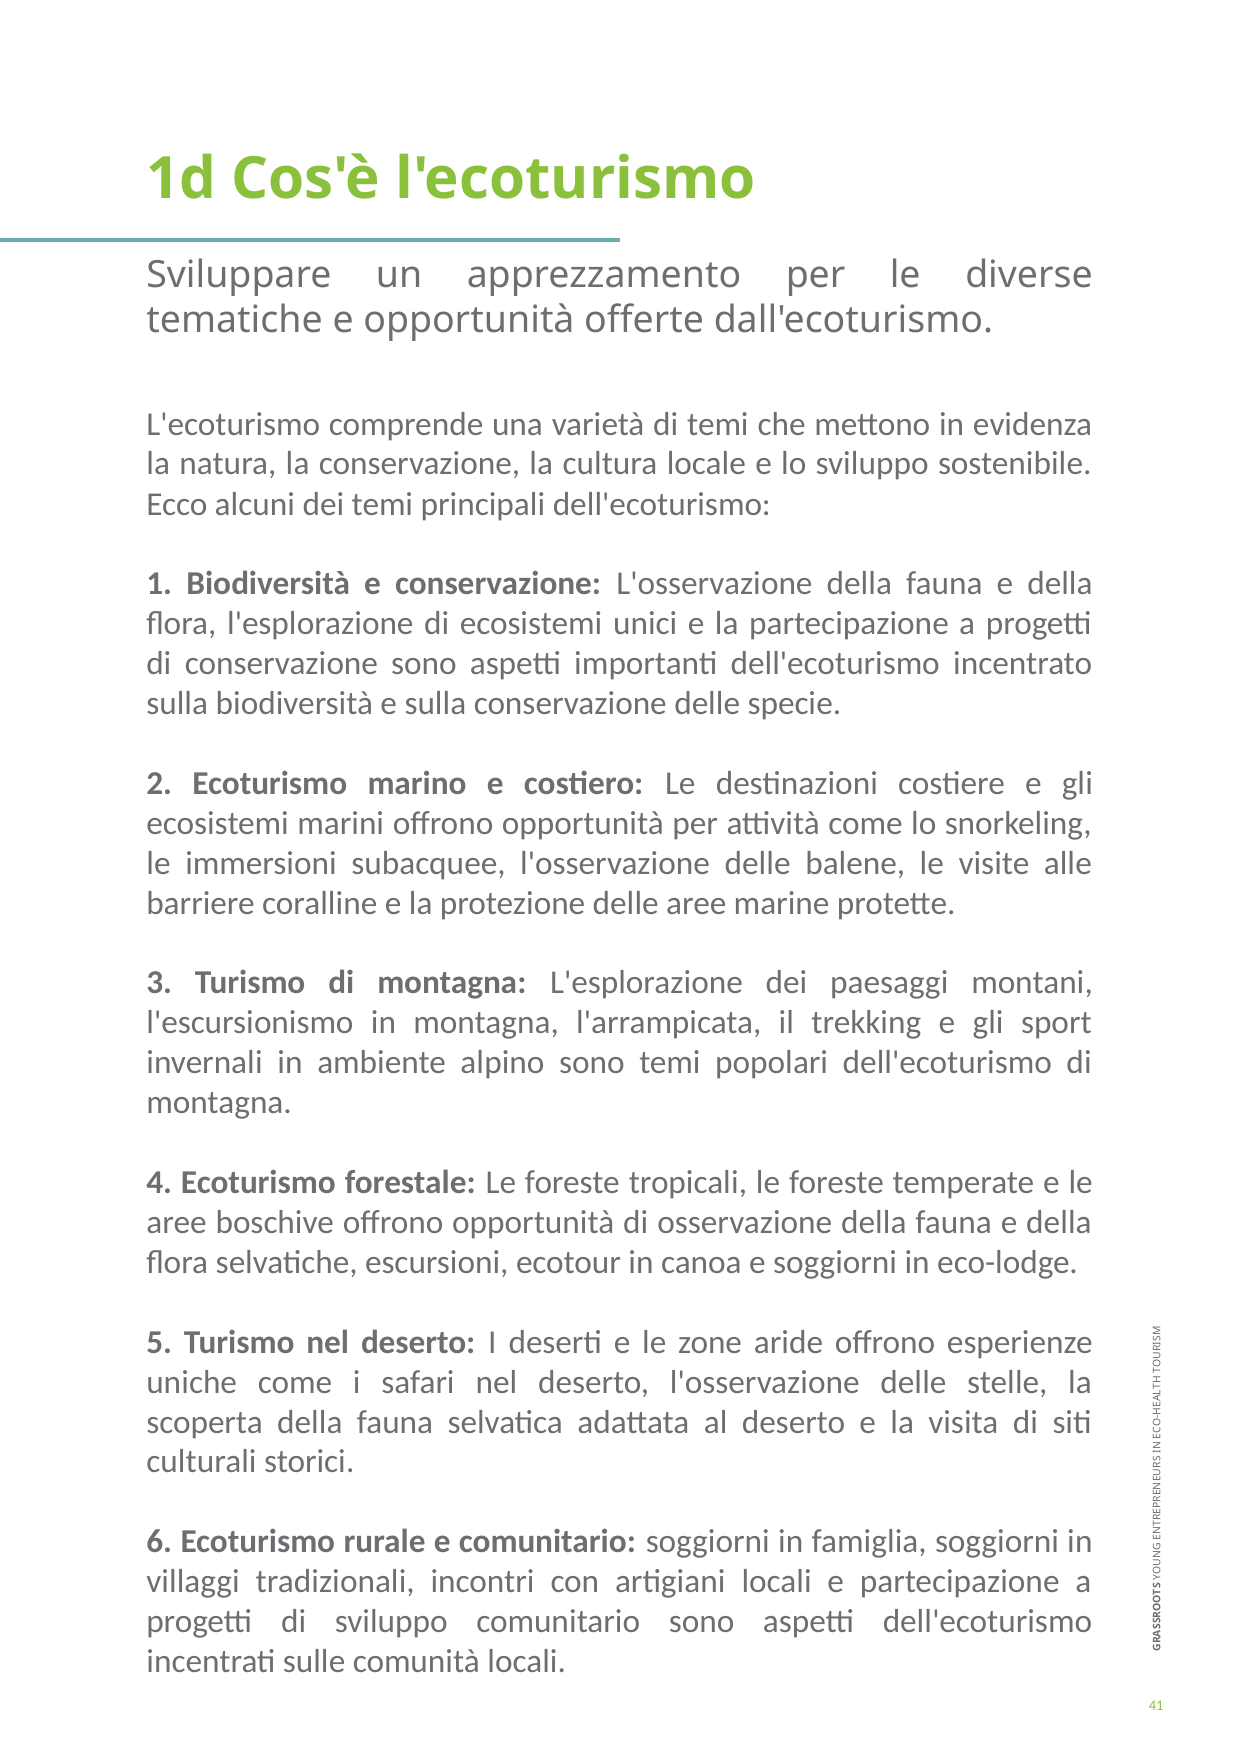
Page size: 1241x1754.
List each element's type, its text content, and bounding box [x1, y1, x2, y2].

list Sviluppare un apprezzamento per le diverse tematiche e opportunità offerte dall'ecoturismo. [131, 242, 1109, 371]
text_box [0, 1359, 831, 1754]
list 1d Cos'è l'ecoturismo [131, 132, 1109, 242]
slide_number 41 [1125, 1666, 1187, 1743]
list L'ecoturismo comprende una varietà di temi che mettono in evidenza la natura, la conservazione, la cultura locale e lo sviluppo sostenibile. Ecco alcuni dei temi principali dell'ecoturismo: 1. Biodiversità e conservazione: L'osservazione della fauna e della flora, l'esplorazione di ecosistemi unici e la partecipazione a progetti di conservazione sono aspetti importanti dell'ecoturismo incentrato sulla biodiversità e sulla conservazione delle specie. 2. Ecoturismo marino e costiero: Le destinazioni costiere e gli ecosistemi marini offrono opportunità per attività come lo snorkeling, le immersioni subacquee, l'osservazione delle balene, le visite alle barriere coralline e la protezione delle aree marine protette. 3. Turismo di montagna: L'esplorazione dei paesaggi montani, l'escursionismo in montagna, l'arrampicata, il trekking e gli sport invernali in ambiente alpino sono temi popolari dell'ecoturismo di montagna. 4. Ecoturismo forestale: Le foreste tropicali, le foreste temperate e le aree boschive offrono opportunità di osservazione della fauna e della flora selvatiche, escursioni, ecotour in canoa e soggiorni in eco-lodge. 5. Turismo nel deserto: I deserti e le zone aride offrono esperienze uniche come i safari nel deserto, l'osservazione delle stelle, la scoperta della fauna selvatica adattata al deserto e la visita di siti culturali storici. 6. Ecoturismo rurale e comunitario: soggiorni in famiglia, soggiorni in villaggi tradizionali, incontri con artigiani locali e partecipazione a progetti di sviluppo comunitario sono aspetti dell'ecoturismo incentrati sulle comunità locali. [131, 394, 1109, 1609]
